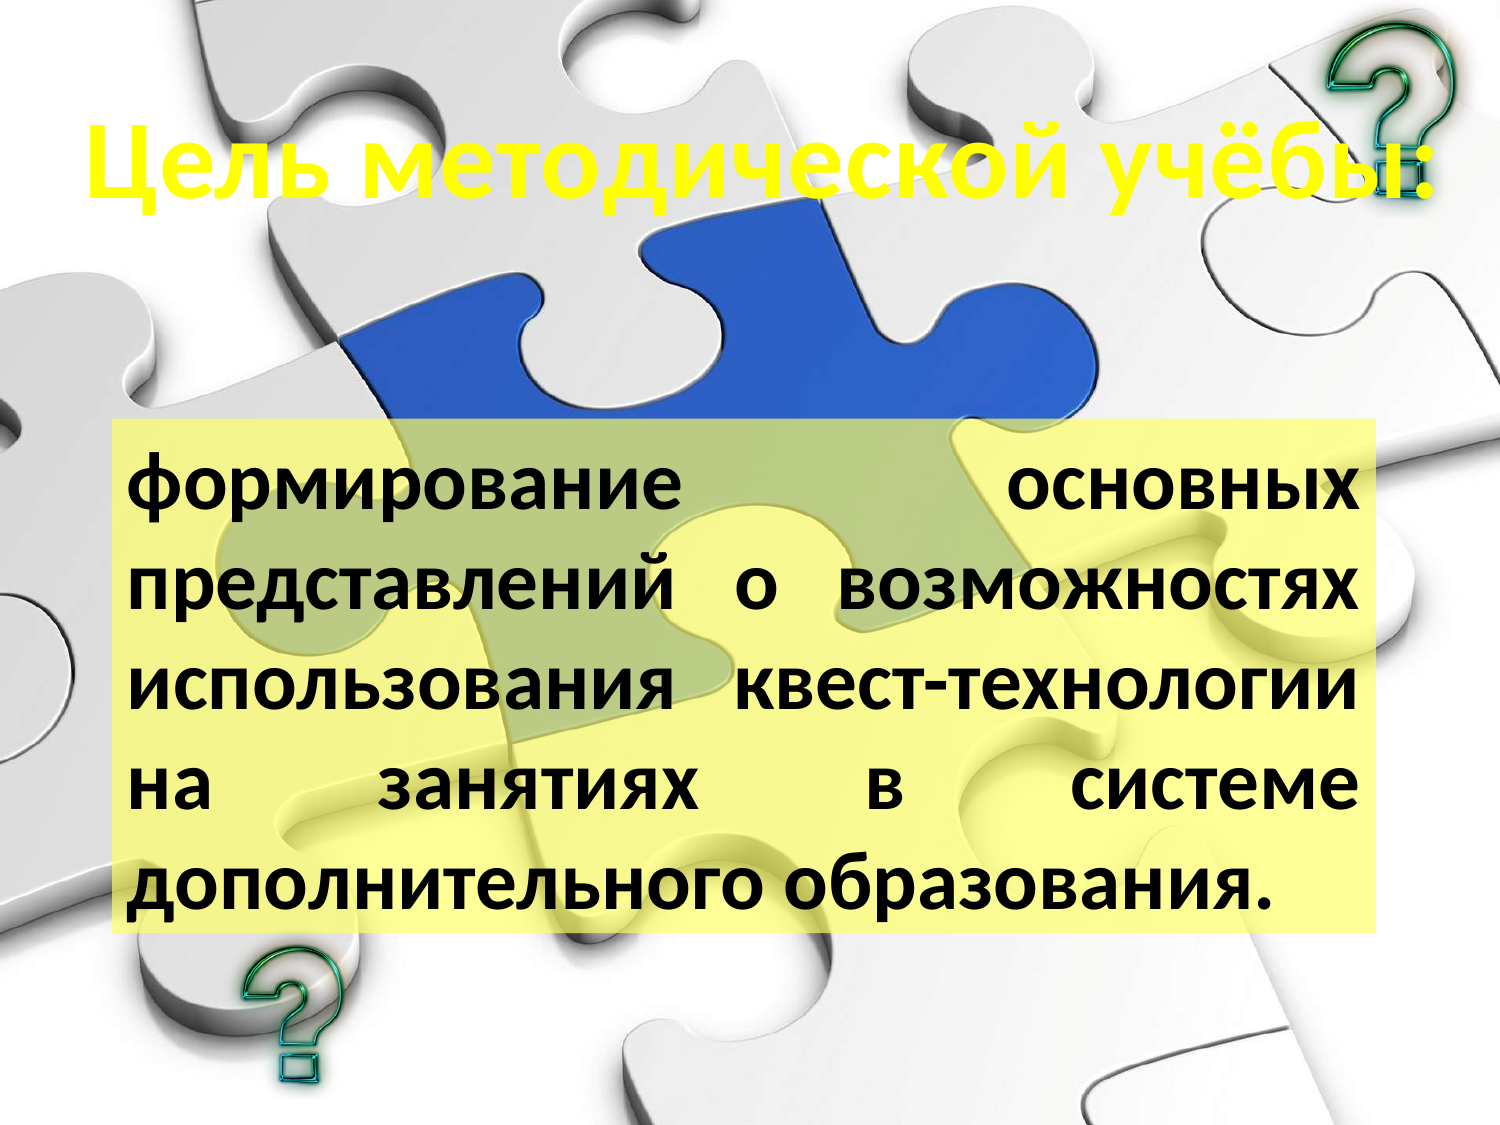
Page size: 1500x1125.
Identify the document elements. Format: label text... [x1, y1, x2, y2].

text_box Цель методической учёбы: [69, 78, 1459, 229]
text_box формирование основных представлений о возможностях использования квест-технологии на занятиях в системе дополнительного образования. [112, 418, 1376, 934]
picture [0, 0, 1500, 1125]
